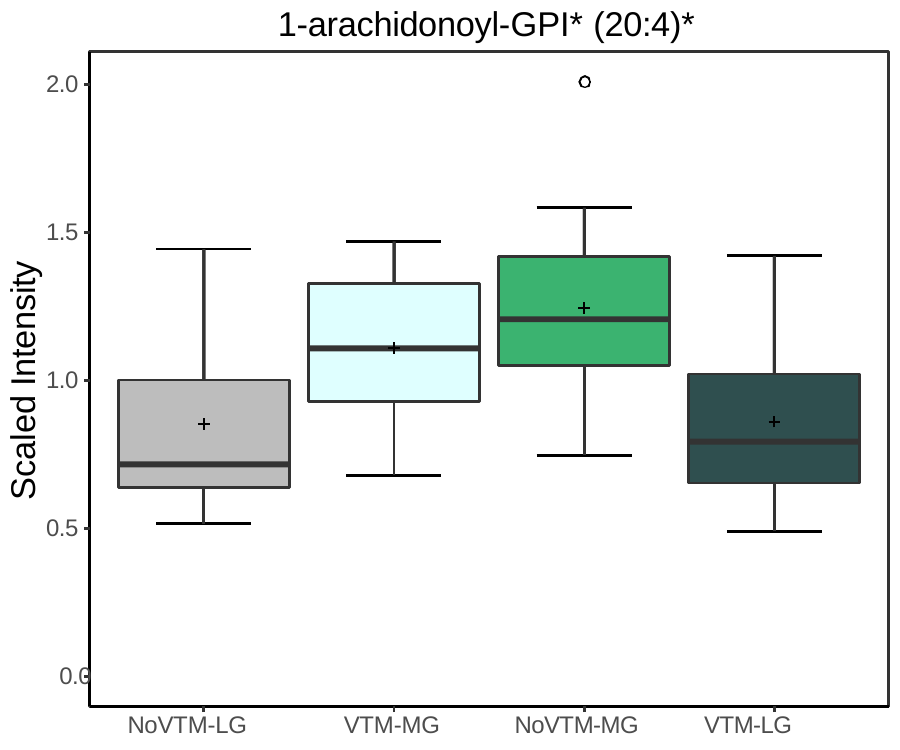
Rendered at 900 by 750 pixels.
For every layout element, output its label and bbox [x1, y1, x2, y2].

text_box [44, 510, 82, 542]
text_box [44, 66, 82, 98]
text_box [83, 50, 891, 738]
text_box [275, 0, 703, 44]
footer [57, 661, 95, 750]
text_box [1, 256, 82, 503]
text_box [44, 214, 82, 246]
slide_number [125, 713, 257, 750]
